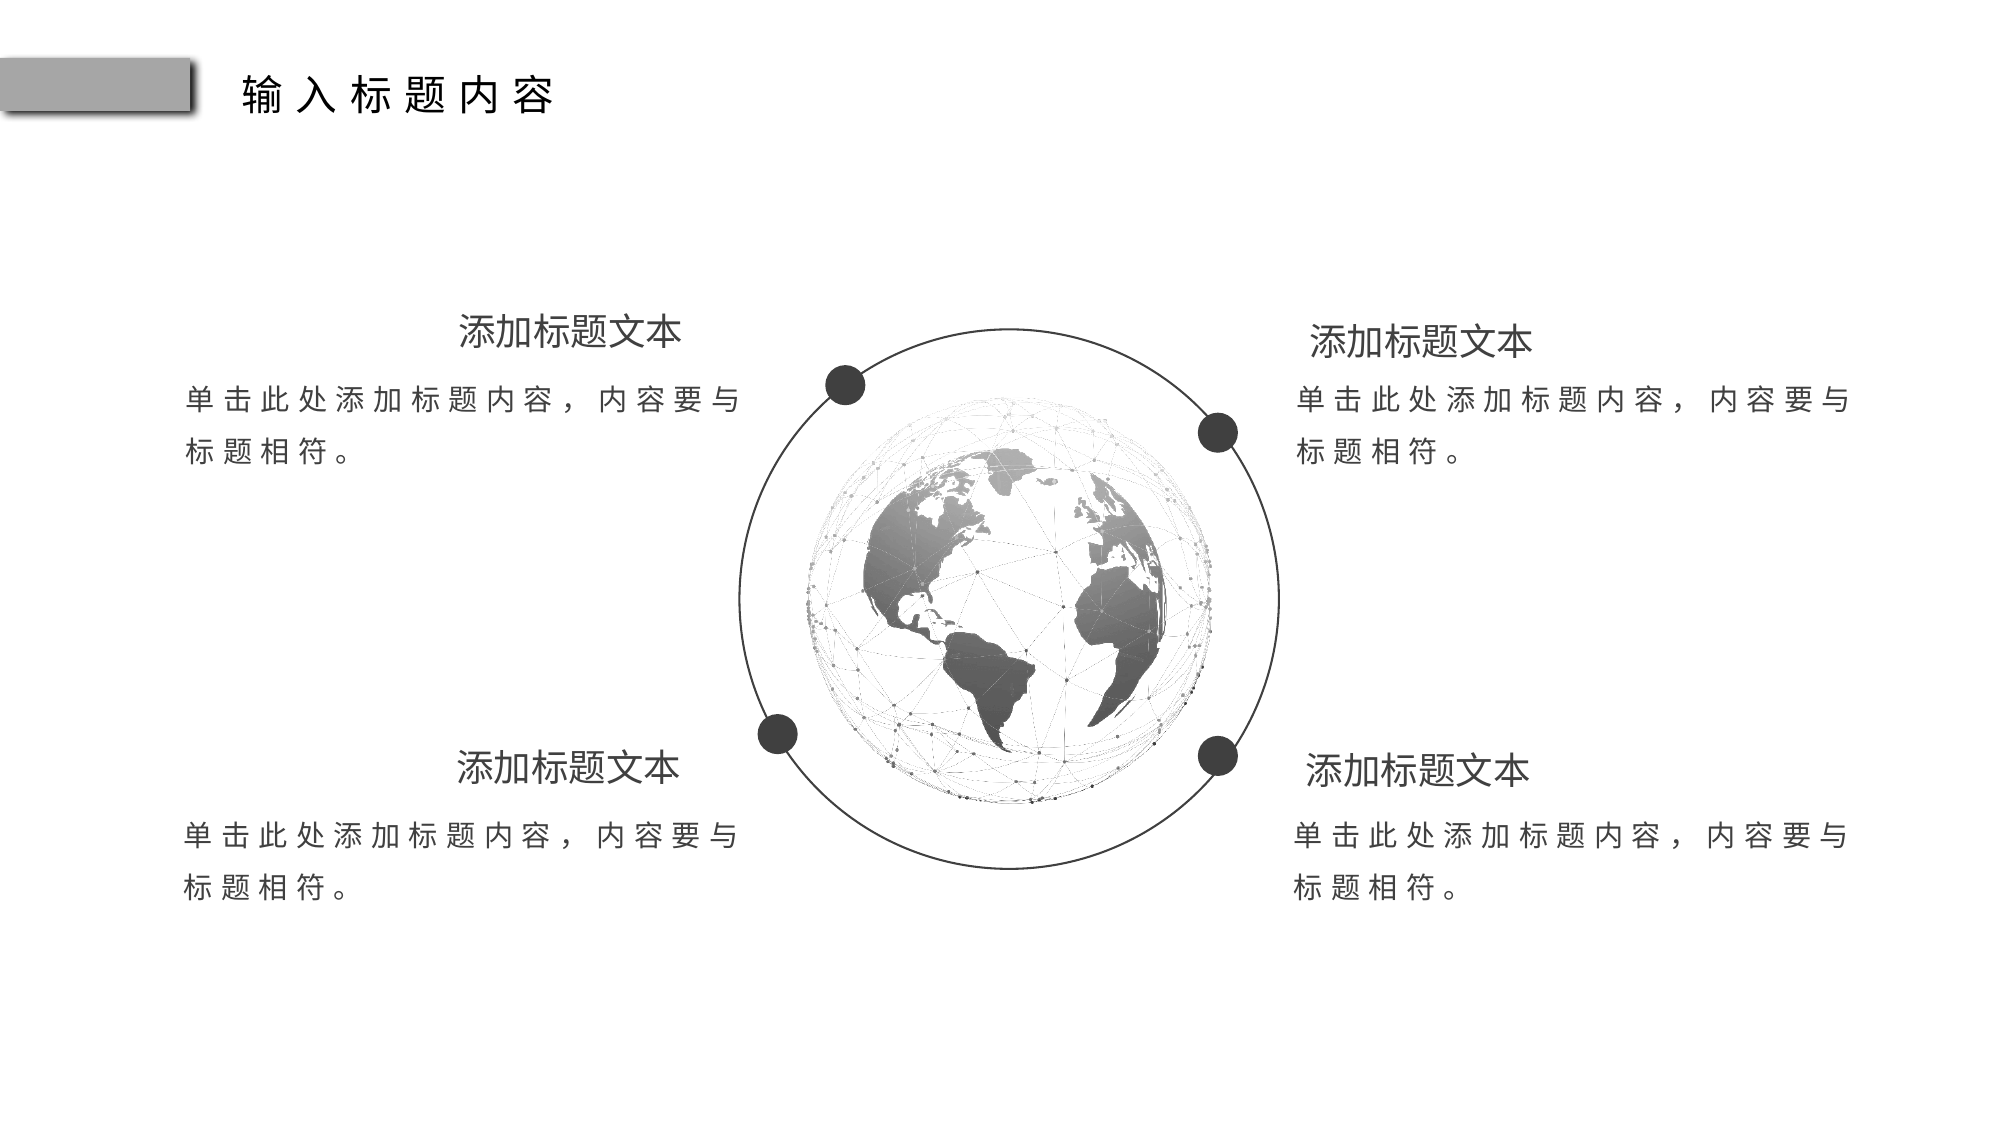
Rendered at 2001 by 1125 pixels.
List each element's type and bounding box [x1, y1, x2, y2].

text_box [832, 804, 1187, 870]
text_box [168, 714, 783, 909]
text_box [1212, 446, 1280, 747]
text_box [861, 328, 1186, 394]
text_box [825, 365, 866, 394]
text_box [783, 714, 798, 754]
text_box [170, 278, 786, 473]
text_box [1278, 717, 1893, 909]
text_box [1281, 288, 1896, 473]
text_box [1212, 412, 1238, 453]
text_box [1212, 735, 1238, 776]
text_box [738, 420, 806, 779]
picture [806, 394, 1212, 804]
